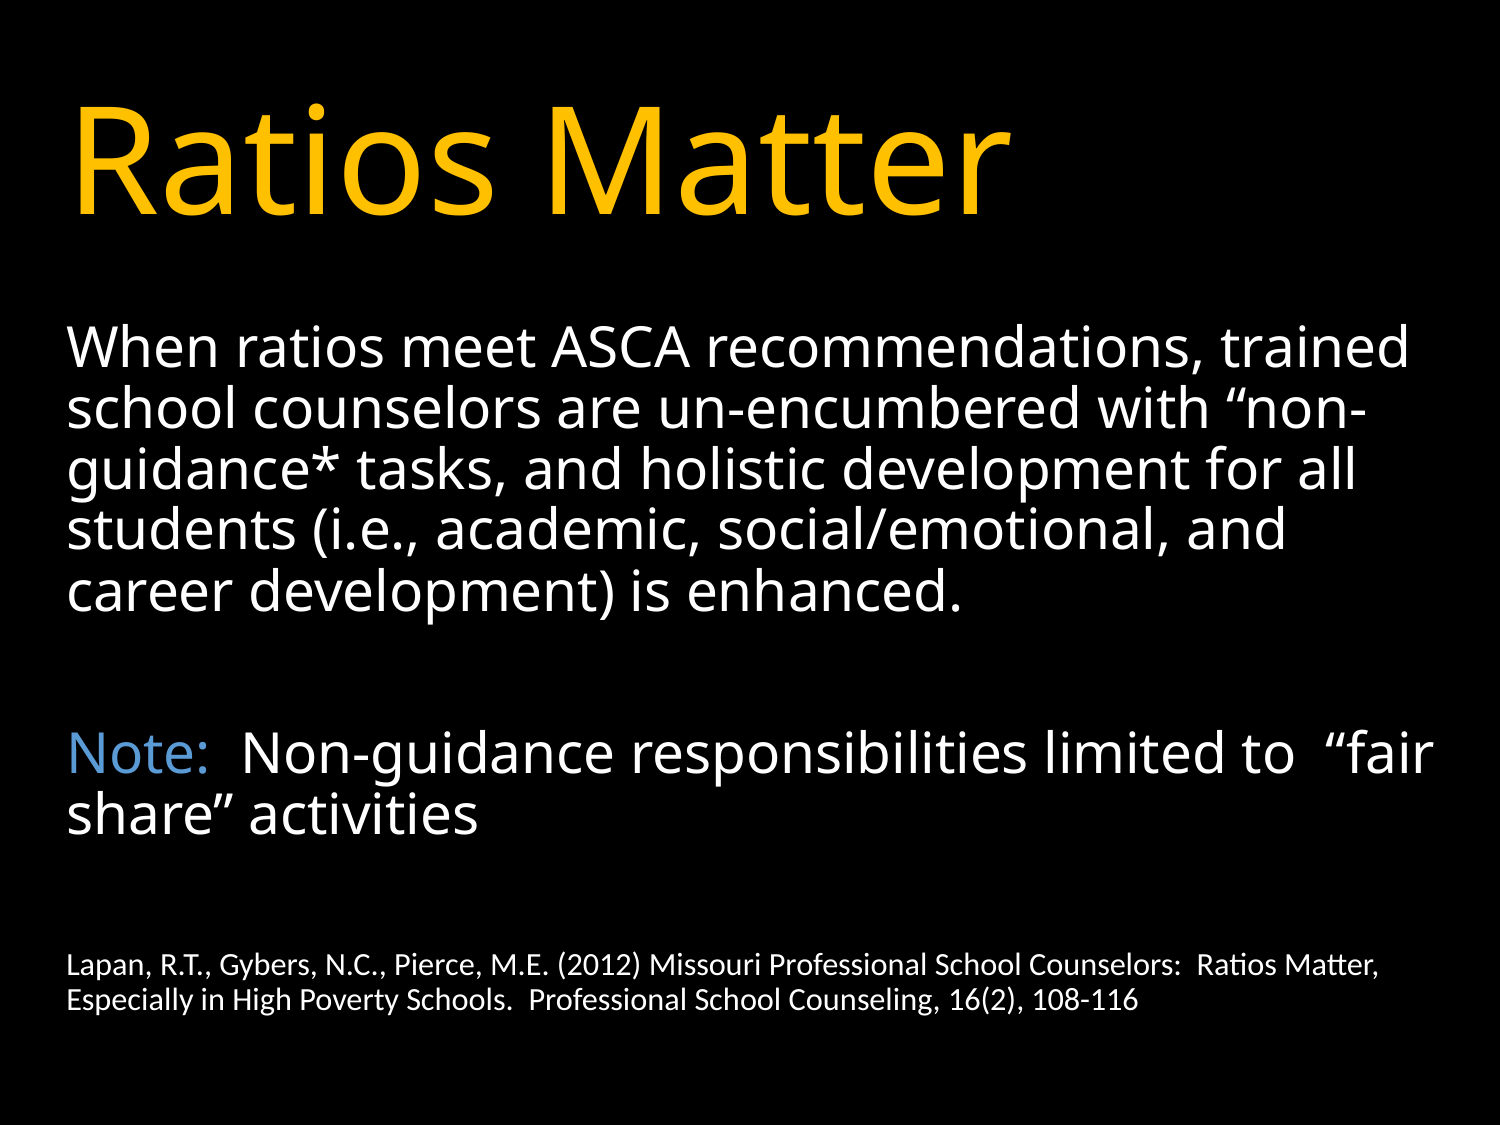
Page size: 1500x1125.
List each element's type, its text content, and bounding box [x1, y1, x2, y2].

list When ratios meet ASCA recommendations, trained school counselors are un-encumbered with “non-guidance* tasks, and holistic development for all students (i.e., academic, social/emotional, and career development) is enhanced. Note: Non-guidance responsibilities limited to “fair share” activities Lapan, R.T., Gybers, N.C., Pierce, M.E. (2012) Missouri Professional School Counselors: Ratios Matter, Especially in High Poverty Schools. Professional School Counseling, 16(2), 108-116 [51, 310, 1455, 1067]
title Ratios Matter [51, 53, 1477, 278]
